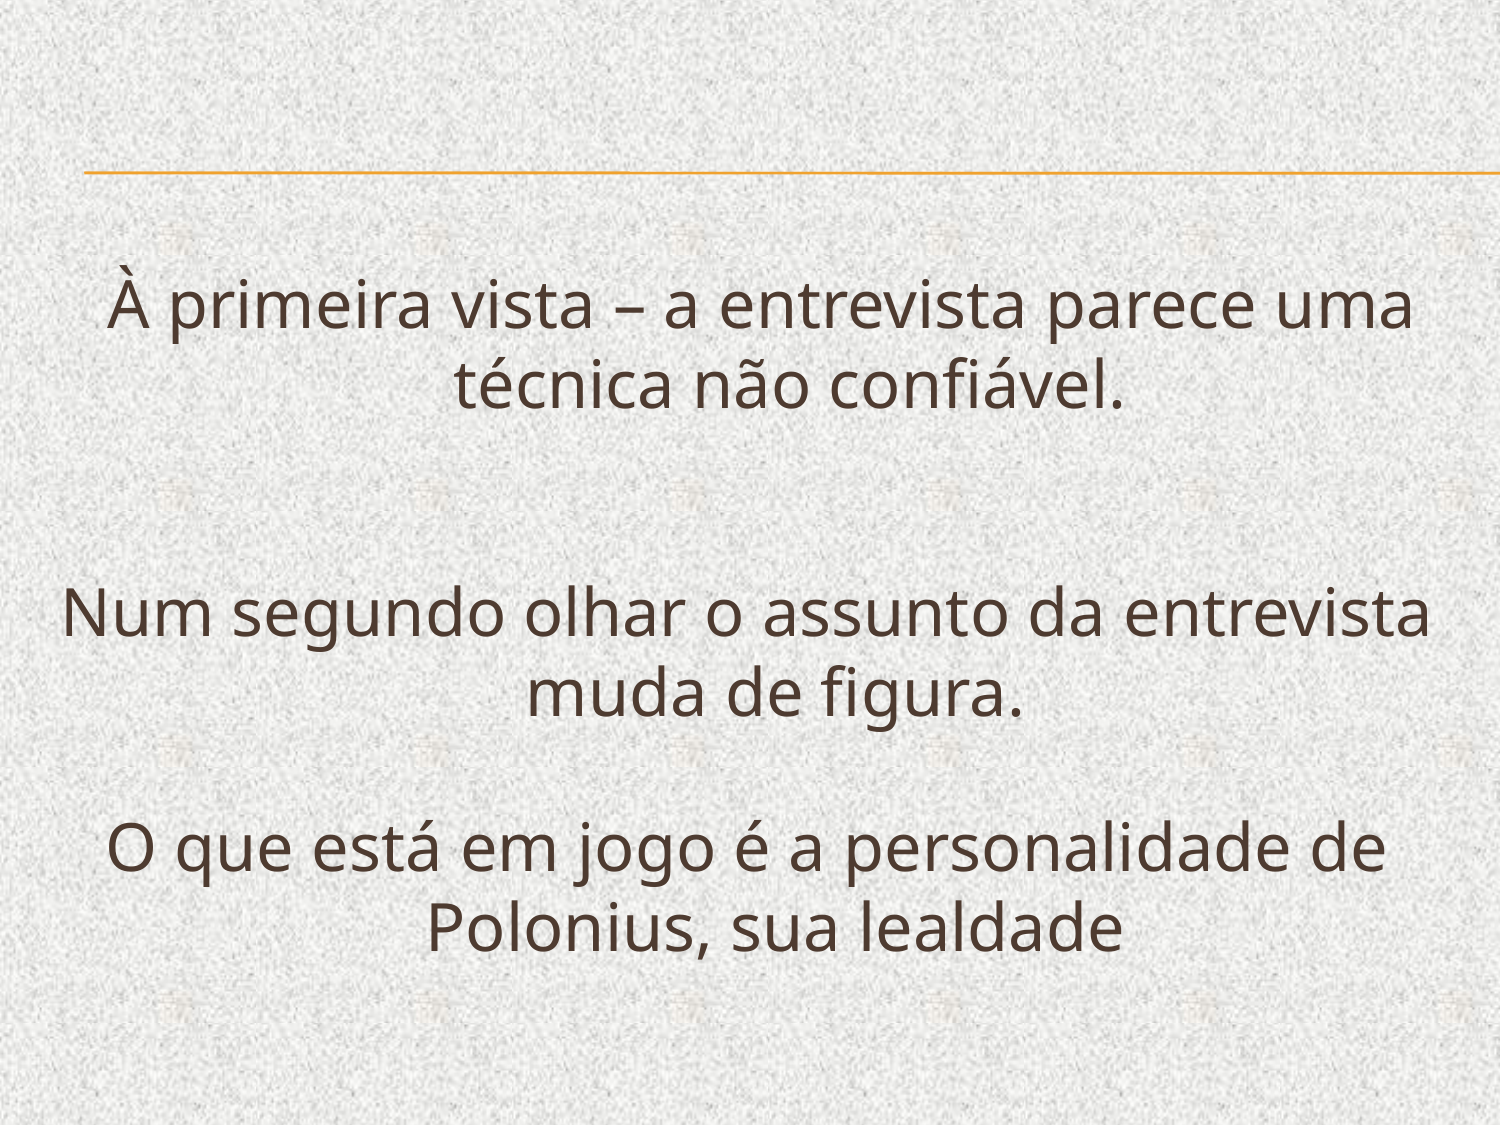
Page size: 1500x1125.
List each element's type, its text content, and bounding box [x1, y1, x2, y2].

text_box O que está em jogo é a personalidade de Polonius, sua lealdade [35, 796, 1461, 988]
picture [0, 0, 1500, 1125]
text_box Num segundo olhar o assunto da entrevista muda de figura. [35, 562, 1461, 753]
list À primeira vista – a entrevista parece uma técnica não confiável. [50, 254, 1475, 446]
